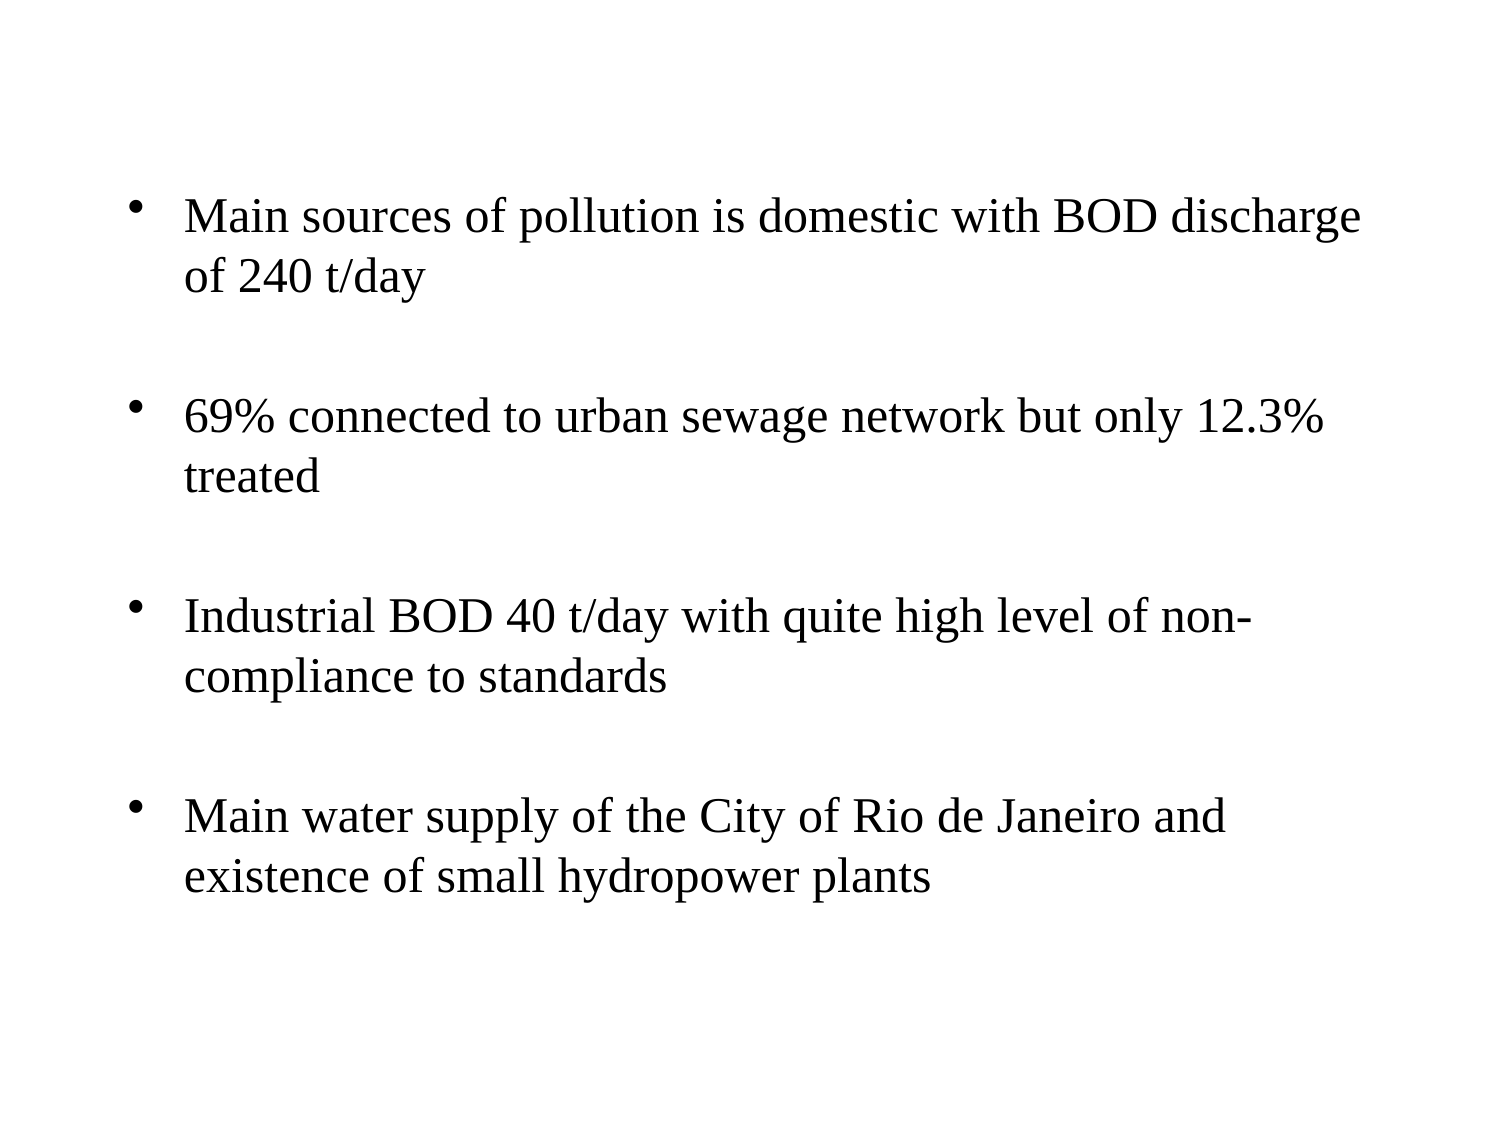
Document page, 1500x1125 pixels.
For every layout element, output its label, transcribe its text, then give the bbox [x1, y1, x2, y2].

list Main sources of pollution is domestic with BOD discharge of 240 t/day 69% connected to urban sewage network but only 12.3% treated Industrial BOD 40 t/day with quite high level of non-compliance to standards Main water supply of the City of Rio de Janeiro and existence of small hydropower plants [112, 174, 1388, 1001]
